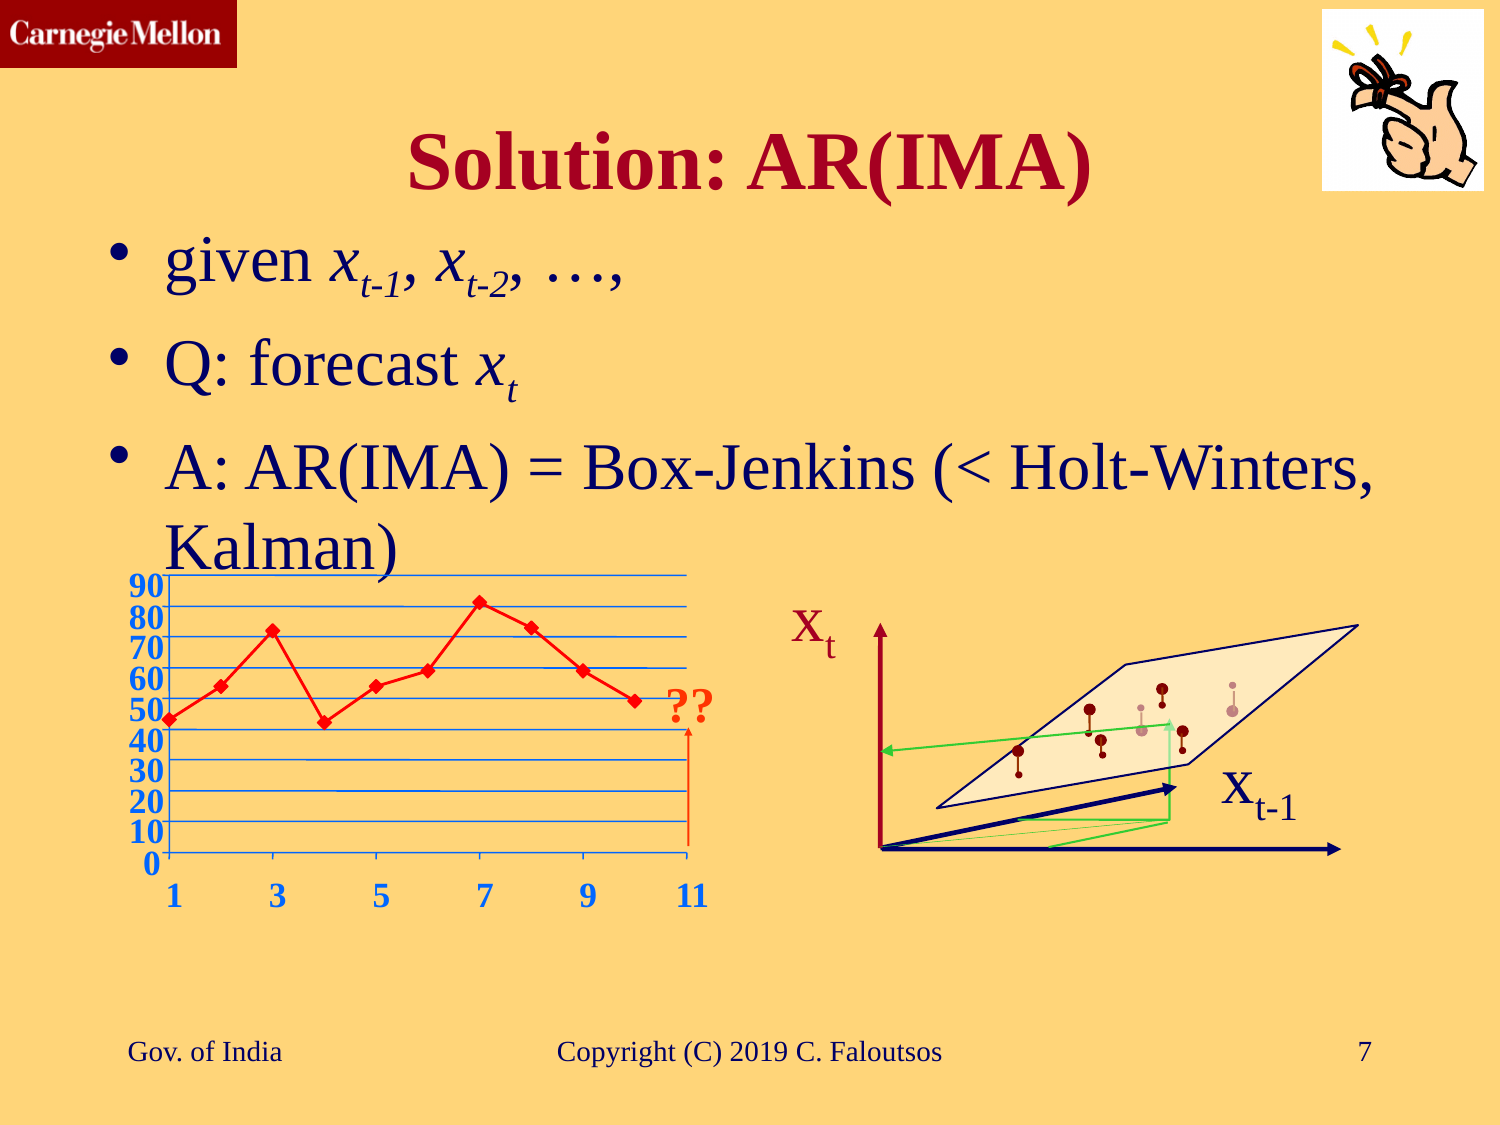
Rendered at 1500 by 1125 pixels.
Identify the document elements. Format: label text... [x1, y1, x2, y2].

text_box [696, 471, 712, 475]
footer Copyright (C) 2019 C. Faloutsos [512, 1024, 988, 1101]
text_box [1214, 459, 1223, 488]
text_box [869, 458, 885, 488]
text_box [782, 581, 1359, 850]
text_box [345, 539, 353, 560]
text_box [842, 459, 851, 488]
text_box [244, 523, 253, 560]
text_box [295, 446, 334, 488]
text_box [1012, 446, 1054, 488]
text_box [476, 355, 504, 384]
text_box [251, 345, 268, 384]
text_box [1110, 452, 1126, 489]
picture [0, 0, 237, 68]
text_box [362, 446, 378, 488]
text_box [218, 458, 224, 465]
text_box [806, 443, 834, 488]
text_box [893, 458, 913, 489]
picture [1321, 8, 1485, 192]
title Solution: AR(IMA) [112, 99, 1388, 206]
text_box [273, 354, 300, 385]
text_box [744, 458, 768, 489]
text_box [717, 446, 739, 489]
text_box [358, 354, 382, 385]
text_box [417, 354, 437, 385]
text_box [935, 445, 952, 502]
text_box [388, 354, 410, 385]
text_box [784, 458, 800, 488]
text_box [218, 354, 224, 361]
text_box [1313, 459, 1322, 488]
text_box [959, 452, 989, 482]
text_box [1242, 458, 1258, 488]
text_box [443, 446, 485, 488]
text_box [247, 446, 289, 488]
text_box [328, 354, 352, 385]
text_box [167, 526, 207, 560]
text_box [1283, 458, 1307, 489]
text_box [1232, 459, 1240, 488]
slide_number 7 [1074, 1024, 1388, 1101]
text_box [274, 538, 307, 560]
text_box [340, 445, 357, 502]
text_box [379, 524, 395, 560]
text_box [663, 459, 689, 488]
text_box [1060, 458, 1087, 489]
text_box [585, 446, 623, 489]
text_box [1263, 452, 1279, 489]
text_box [1151, 446, 1212, 489]
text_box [1335, 458, 1355, 489]
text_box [316, 538, 337, 560]
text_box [355, 538, 370, 560]
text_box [167, 446, 209, 488]
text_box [1093, 443, 1104, 488]
list given xt-1, xt-2, …, Q: forecast xt A: AR(IMA) = Box-Jenkins (< Holt-Winters, Kalman) [93, 206, 1445, 345]
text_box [215, 538, 236, 560]
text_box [1131, 471, 1147, 475]
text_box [306, 355, 315, 384]
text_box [384, 446, 438, 488]
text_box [859, 459, 867, 488]
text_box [1361, 483, 1370, 498]
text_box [167, 345, 210, 395]
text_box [491, 444, 507, 501]
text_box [629, 458, 656, 489]
slide_number Gov. of India [112, 1024, 426, 1101]
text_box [77, 562, 718, 905]
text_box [441, 348, 457, 385]
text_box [774, 459, 782, 488]
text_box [316, 354, 324, 361]
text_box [1323, 458, 1331, 465]
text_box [264, 539, 273, 560]
